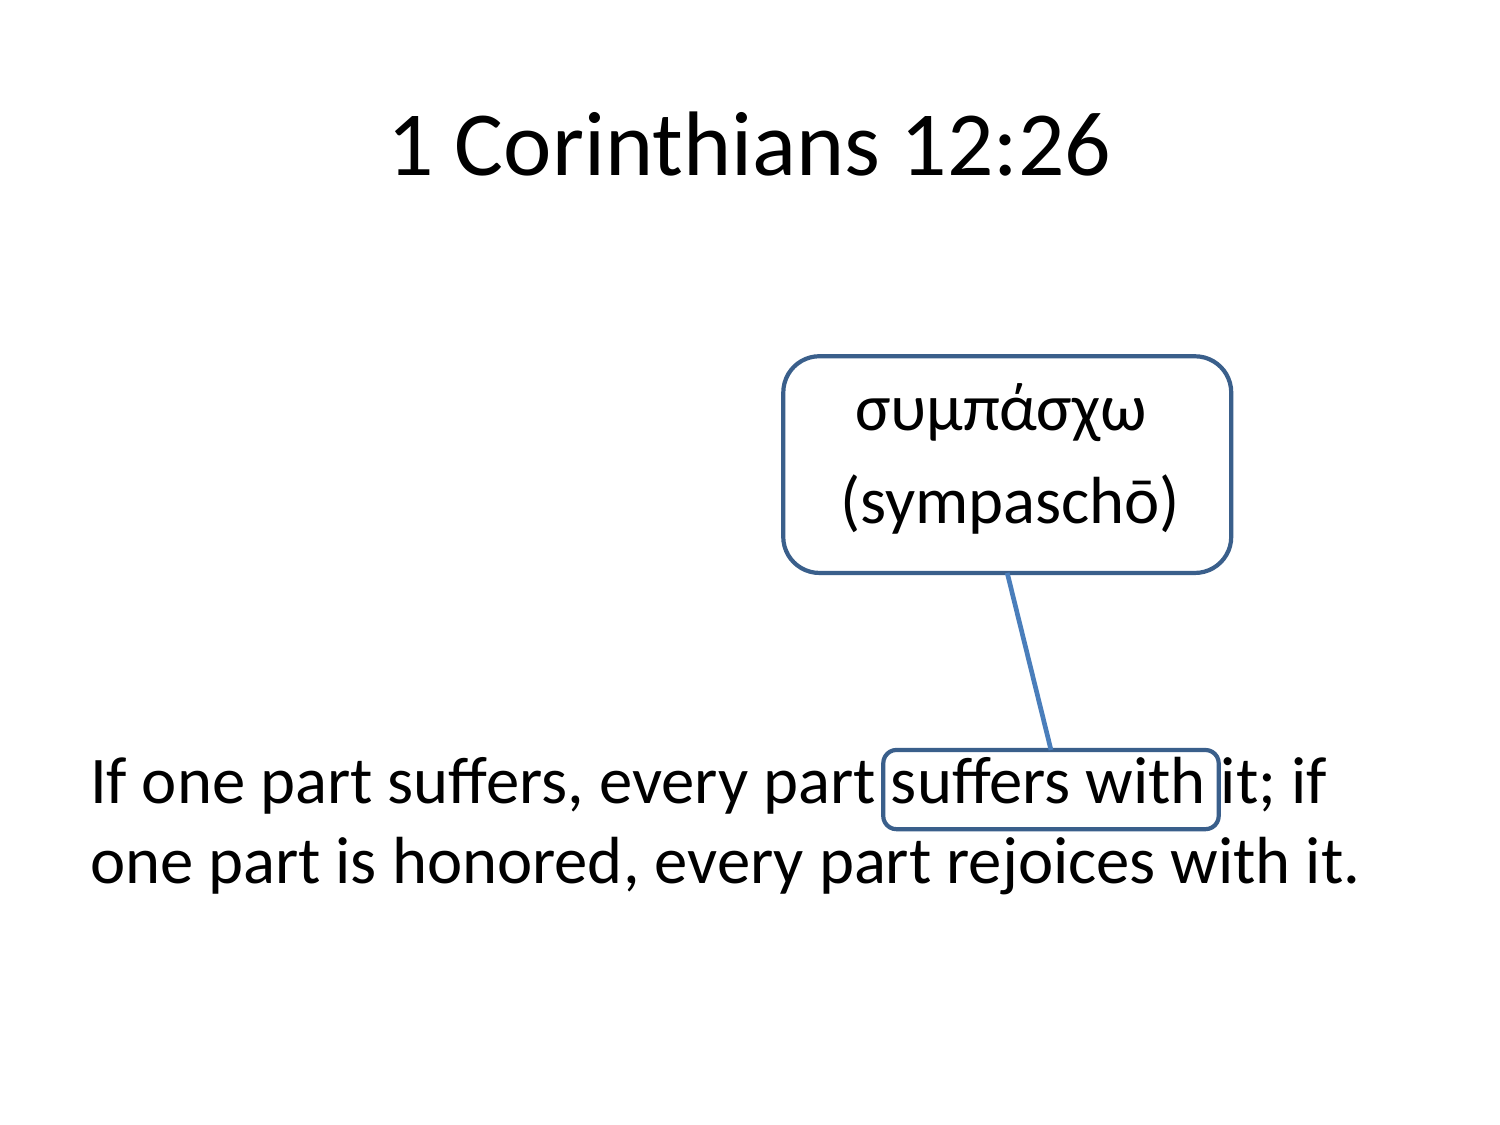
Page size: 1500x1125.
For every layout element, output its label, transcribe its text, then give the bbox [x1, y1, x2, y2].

text_box [881, 747, 1221, 832]
text_box [781, 354, 1234, 576]
list συμπάσχω (sympaschō) If one part suffers, every part suffers with it; if one part is honored, every part rejoices with it. [75, 262, 1425, 1005]
title 1 Corinthians 12:26 [75, 45, 1425, 233]
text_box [1007, 572, 1052, 751]
